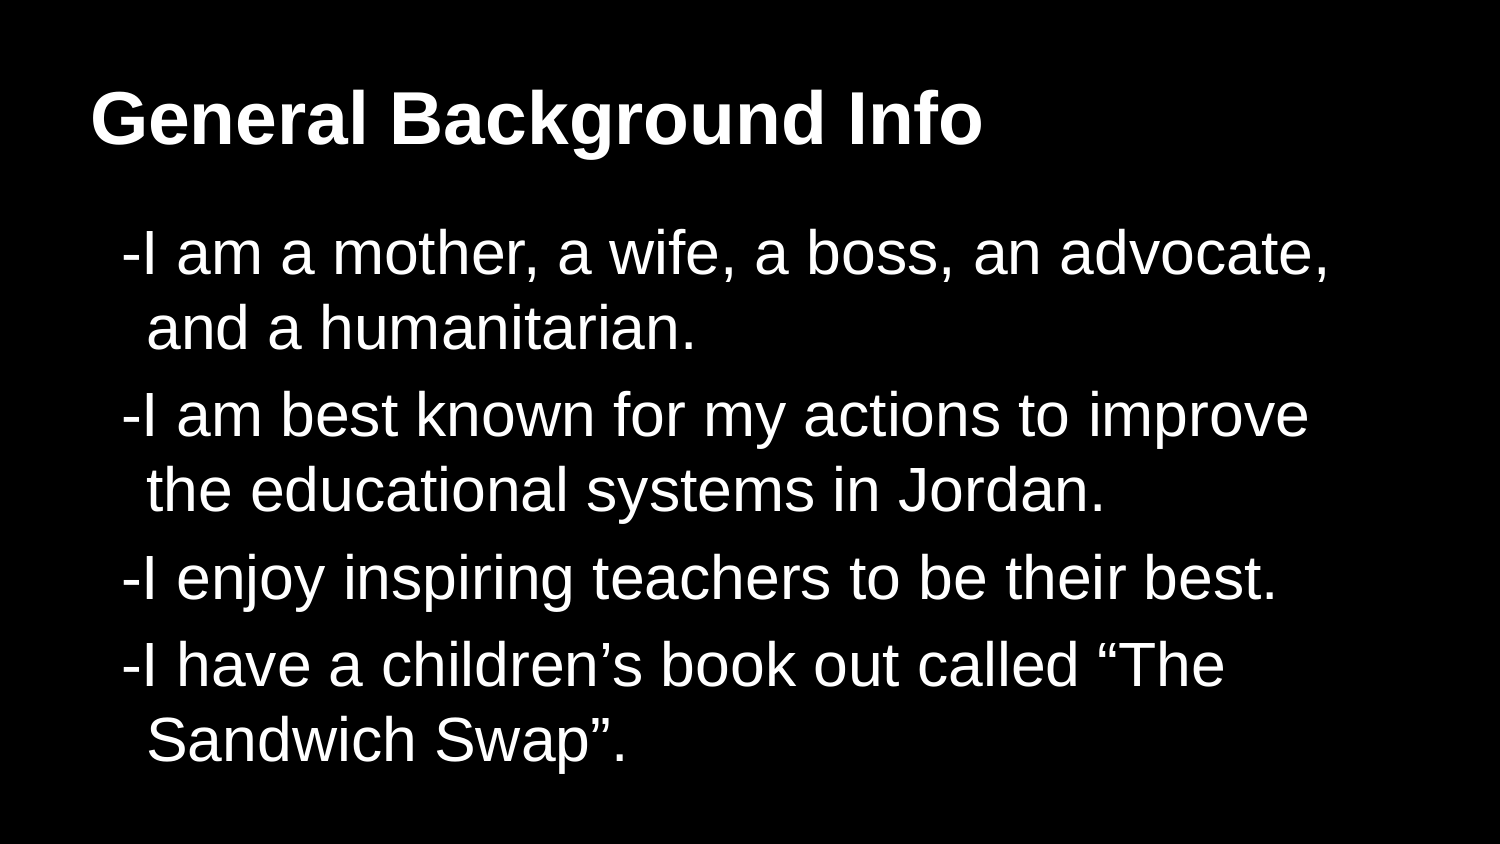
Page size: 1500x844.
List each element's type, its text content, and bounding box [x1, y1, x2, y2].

list -I am a mother, a wife, a boss, an advocate, and a humanitarian. -I am best known for my actions to improve the educational systems in Jordan. -I enjoy inspiring teachers to be their best. -I have a children’s book out called “The Sandwich Swap”. [75, 196, 1425, 808]
title General Background Info [75, 33, 1425, 175]
